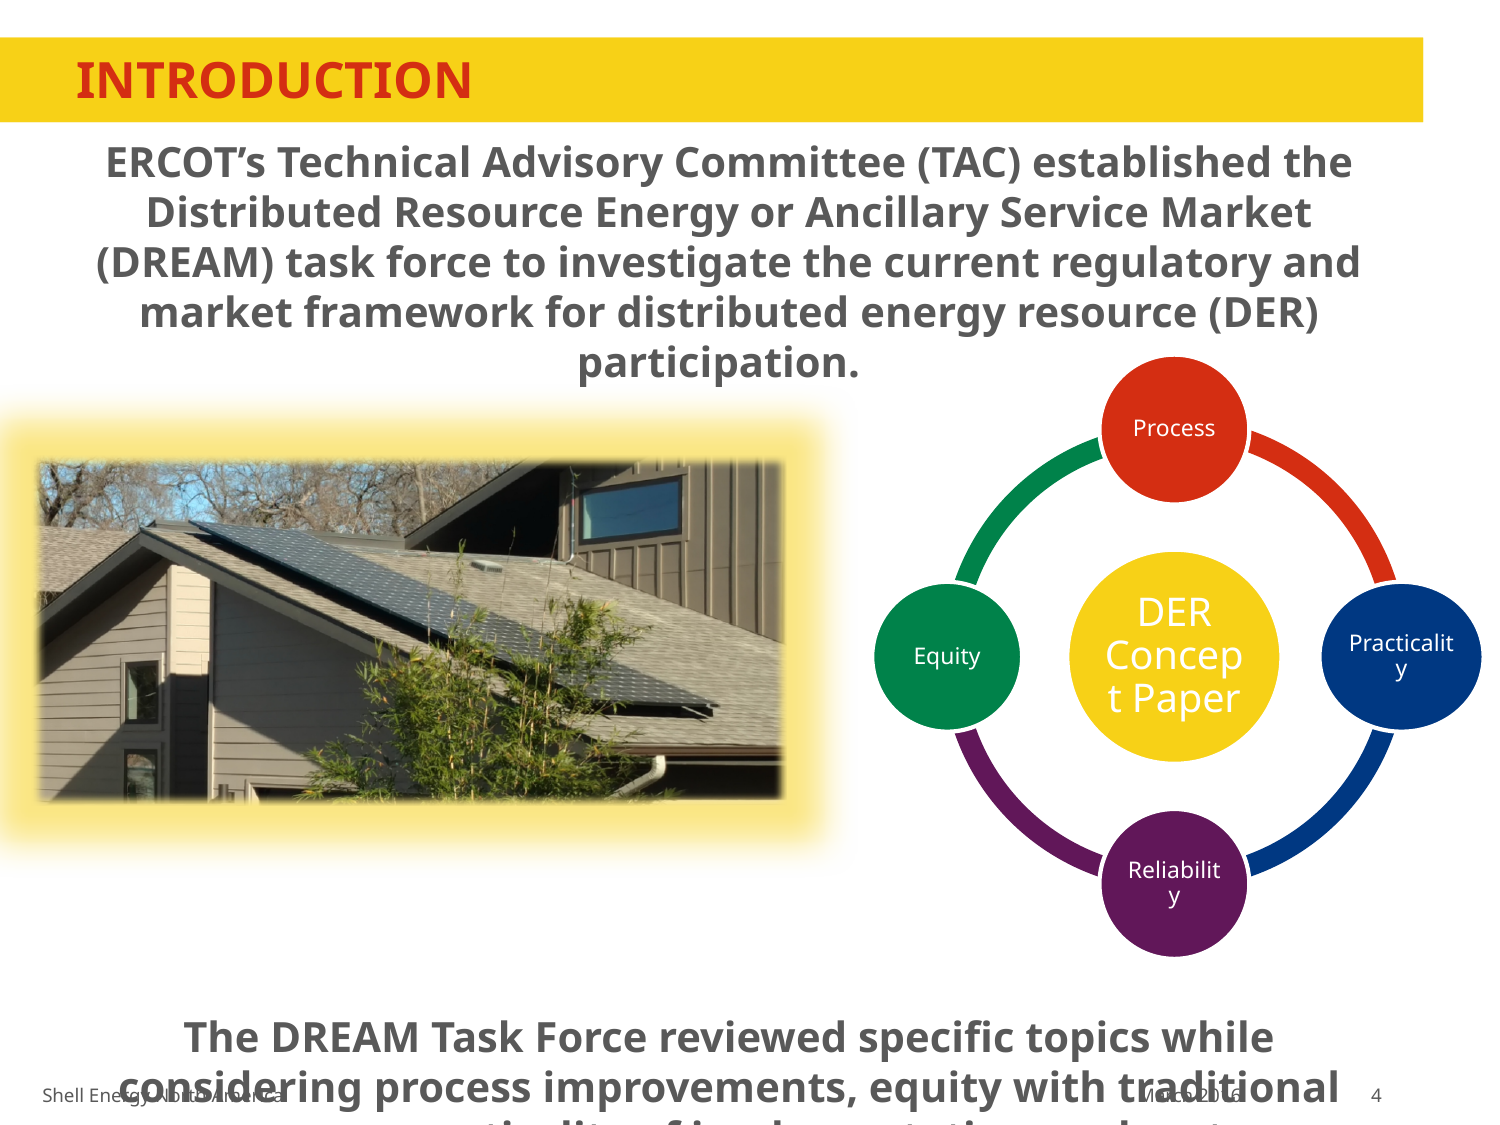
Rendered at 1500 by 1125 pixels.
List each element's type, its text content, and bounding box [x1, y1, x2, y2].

text_box Shell Energy North America March 2016 4 [42, 1080, 1461, 1124]
list ERCOT’s Technical Advisory Committee (TAC) established the Distributed Resource Energy or Ancillary Service Market (DREAM) task force to investigate the current regulatory and market framework for distributed energy resource (DER) participation. The DREAM Task Force reviewed specific topics while considering process improvements, equity with traditional resources, practicality of implementation, and system reliability. [85, 135, 1374, 1057]
title Introduction [76, 48, 1412, 118]
picture [31, 455, 787, 806]
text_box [875, 325, 1481, 989]
